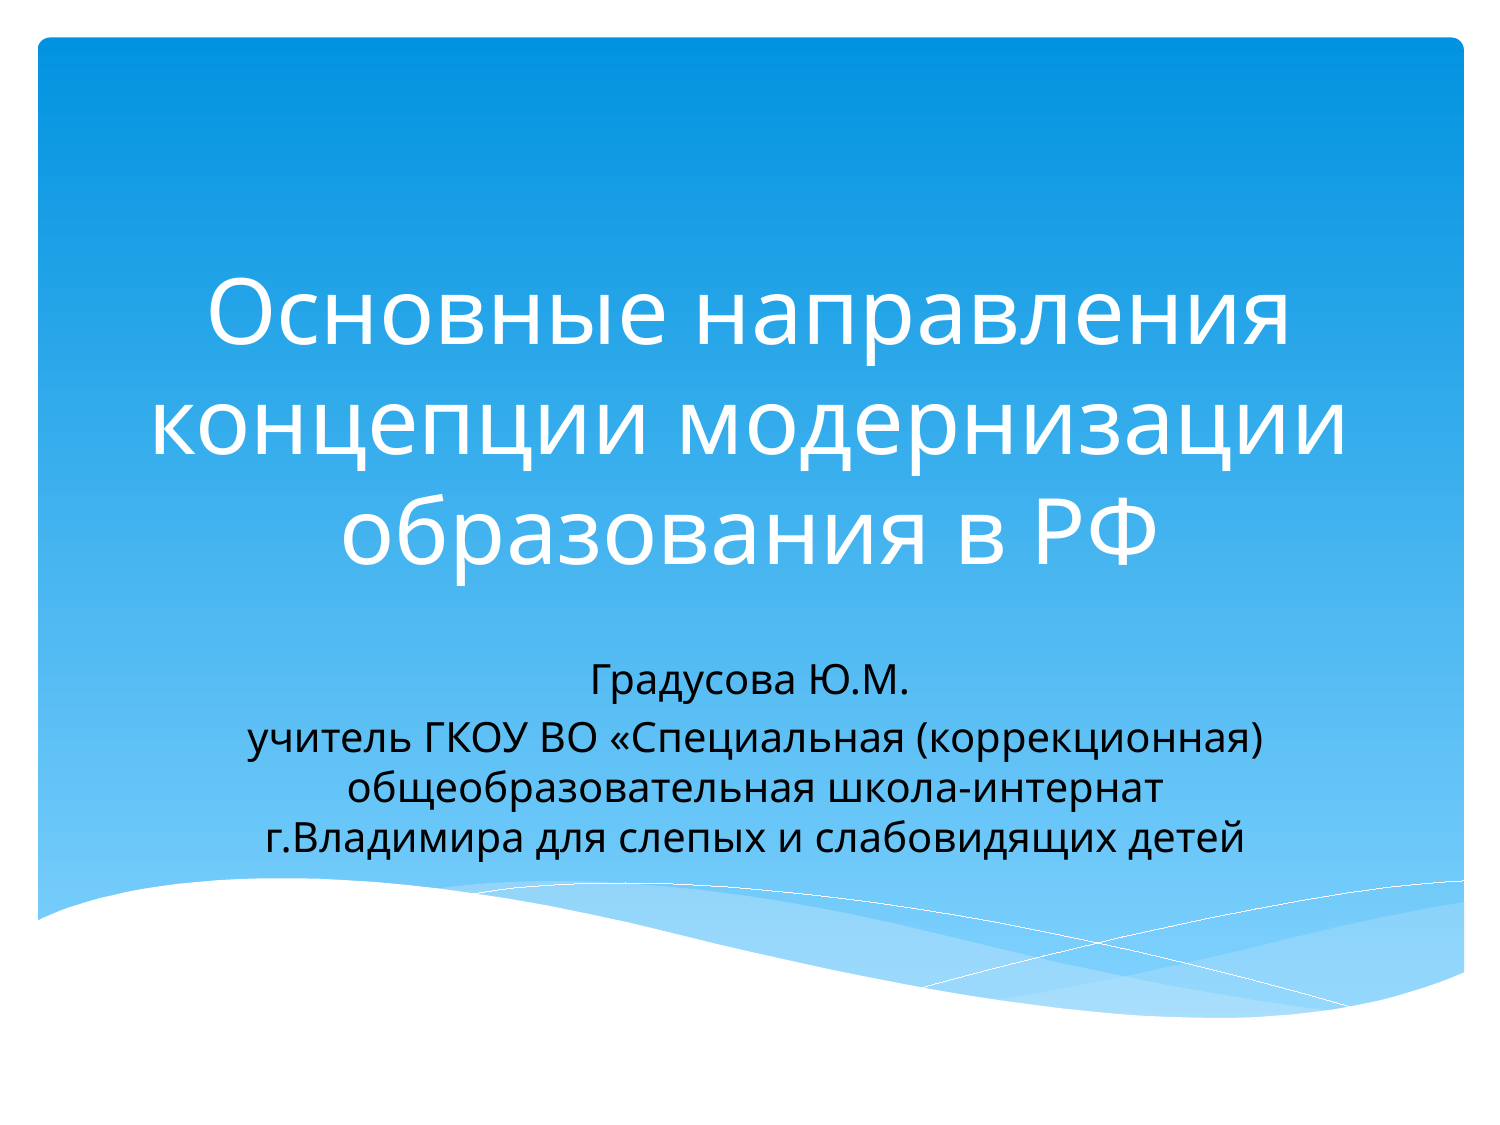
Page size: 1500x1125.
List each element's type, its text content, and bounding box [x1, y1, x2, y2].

subtitle Градусова Ю.М. учитель ГКОУ ВО «Специальная (коррекционная) общеобразовательная школа-интернат г.Владимира для слепых и слабовидящих детей [230, 645, 1281, 887]
title Основные направления концепции модернизации образования в РФ [112, 219, 1388, 591]
